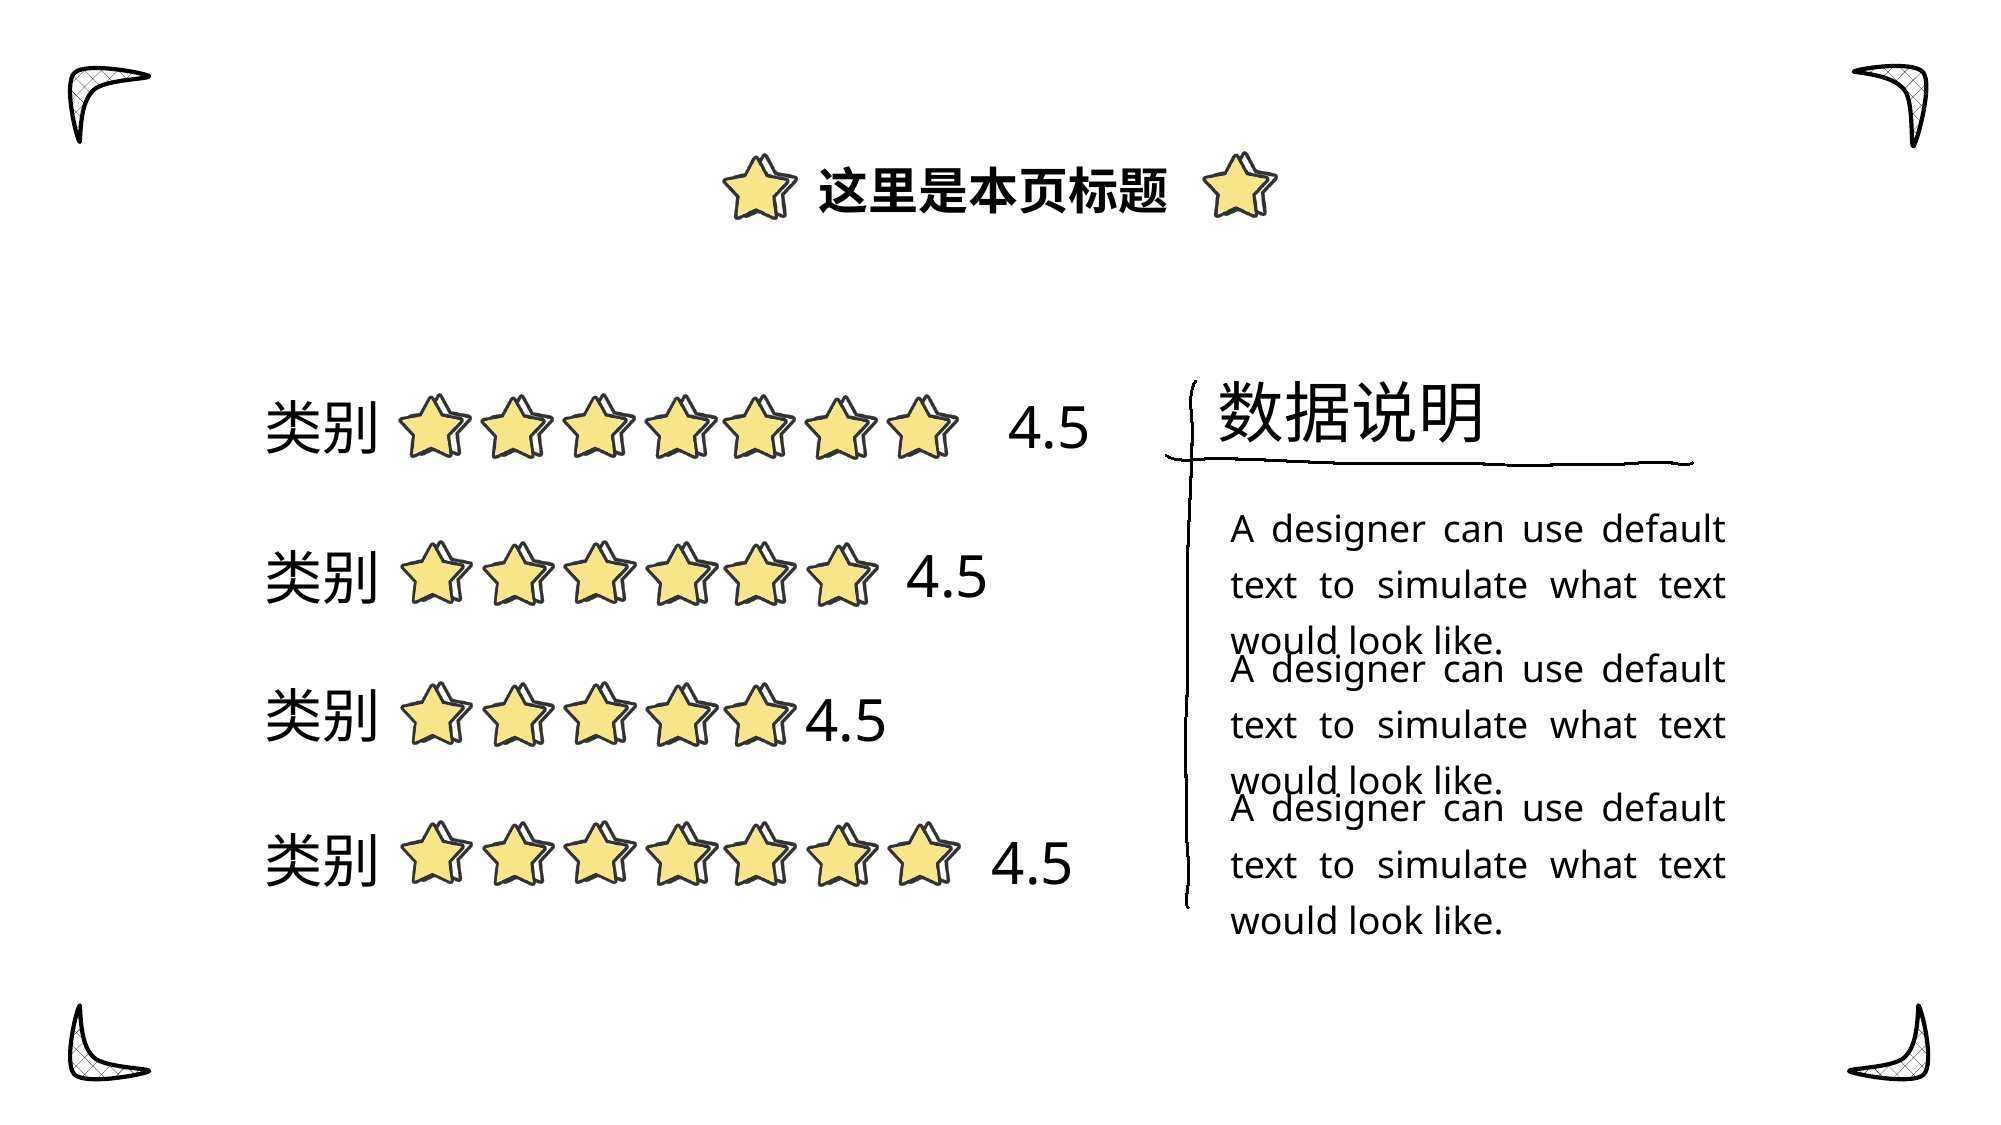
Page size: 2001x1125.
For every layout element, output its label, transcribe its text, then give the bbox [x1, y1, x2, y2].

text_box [482, 682, 555, 747]
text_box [400, 820, 473, 885]
text_box A designer can use default text to simulate what text would look like. [1215, 765, 1742, 950]
text_box 类别 [249, 672, 402, 757]
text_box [480, 394, 554, 459]
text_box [722, 394, 796, 459]
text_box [804, 395, 878, 460]
text_box 这里是本页标题 [801, 151, 1186, 227]
text_box A designer can use default text to simulate what text would look like. [1215, 486, 1742, 626]
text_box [887, 821, 961, 886]
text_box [563, 540, 637, 604]
text_box A designer can use default text to simulate what text would look like. [1215, 626, 1742, 765]
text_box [563, 681, 637, 745]
text_box [1184, 380, 1197, 909]
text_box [723, 682, 797, 747]
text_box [806, 542, 879, 607]
text_box [69, 66, 151, 143]
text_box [806, 822, 879, 887]
text_box 4.5 [993, 382, 1147, 468]
text_box 类别 [249, 534, 402, 619]
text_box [645, 682, 719, 747]
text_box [1202, 151, 1278, 218]
text_box 类别 [249, 384, 402, 469]
text_box 4.5 [790, 675, 944, 761]
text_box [400, 681, 473, 745]
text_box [398, 393, 472, 458]
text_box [482, 541, 555, 606]
text_box 4.5 [892, 532, 1045, 617]
text_box 数据说明 [1203, 363, 1500, 458]
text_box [400, 540, 473, 604]
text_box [482, 821, 555, 886]
text_box 4.5 [977, 818, 1130, 904]
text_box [645, 821, 719, 886]
text_box 类别 [249, 816, 402, 902]
text_box [1165, 454, 1190, 462]
text_box [69, 1004, 151, 1081]
text_box [1852, 64, 1928, 148]
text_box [723, 821, 797, 886]
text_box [722, 153, 798, 220]
text_box [1848, 1004, 1930, 1081]
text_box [723, 541, 797, 606]
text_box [644, 394, 718, 459]
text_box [886, 394, 959, 459]
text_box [562, 393, 636, 458]
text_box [563, 820, 637, 885]
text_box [645, 541, 719, 606]
text_box [1193, 457, 1694, 467]
